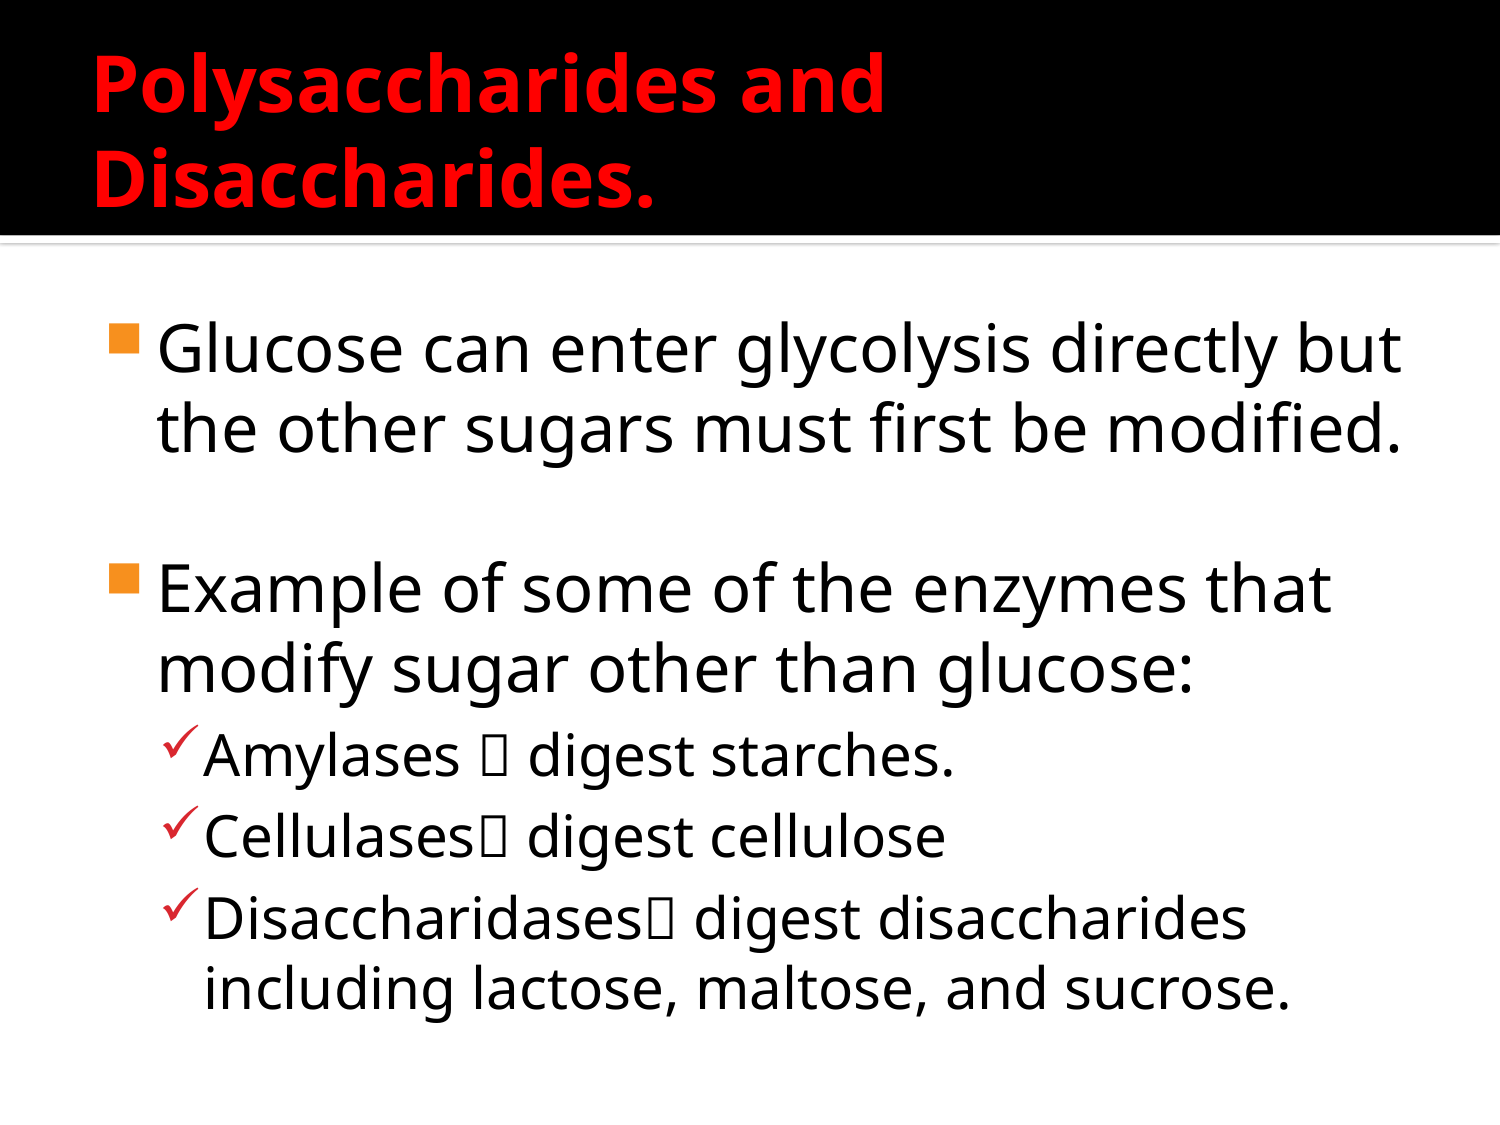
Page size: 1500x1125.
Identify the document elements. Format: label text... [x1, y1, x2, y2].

title Polysaccharides and Disaccharides. [75, 25, 1425, 231]
list Glucose can enter glycolysis directly but the other sugars must first be modified. Example of some of the enzymes that modify sugar other than glucose: Amylases  digest starches. Cellulases digest cellulose Disaccharidases digest disaccharides including lactose, maltose, and sucrose. [75, 291, 1425, 1050]
